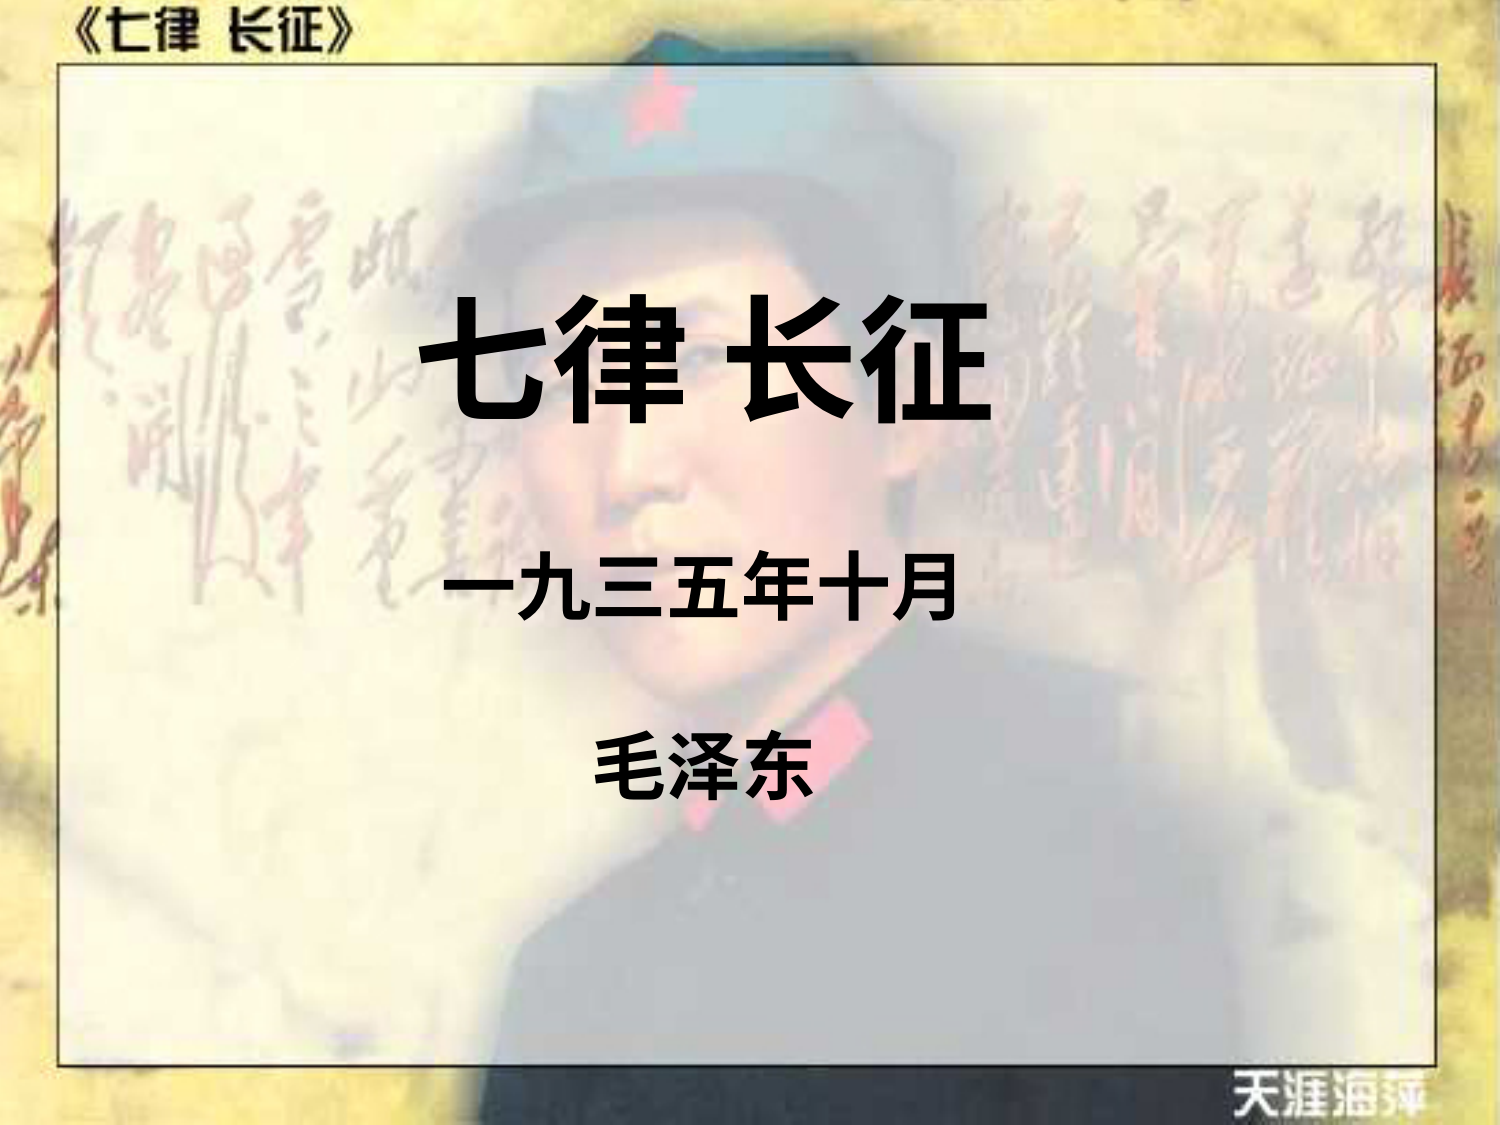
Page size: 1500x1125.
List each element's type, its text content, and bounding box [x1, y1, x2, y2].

picture [0, 0, 1500, 1125]
text_box 七律 长征 一九三五年十月 毛泽东 [147, 267, 1262, 907]
